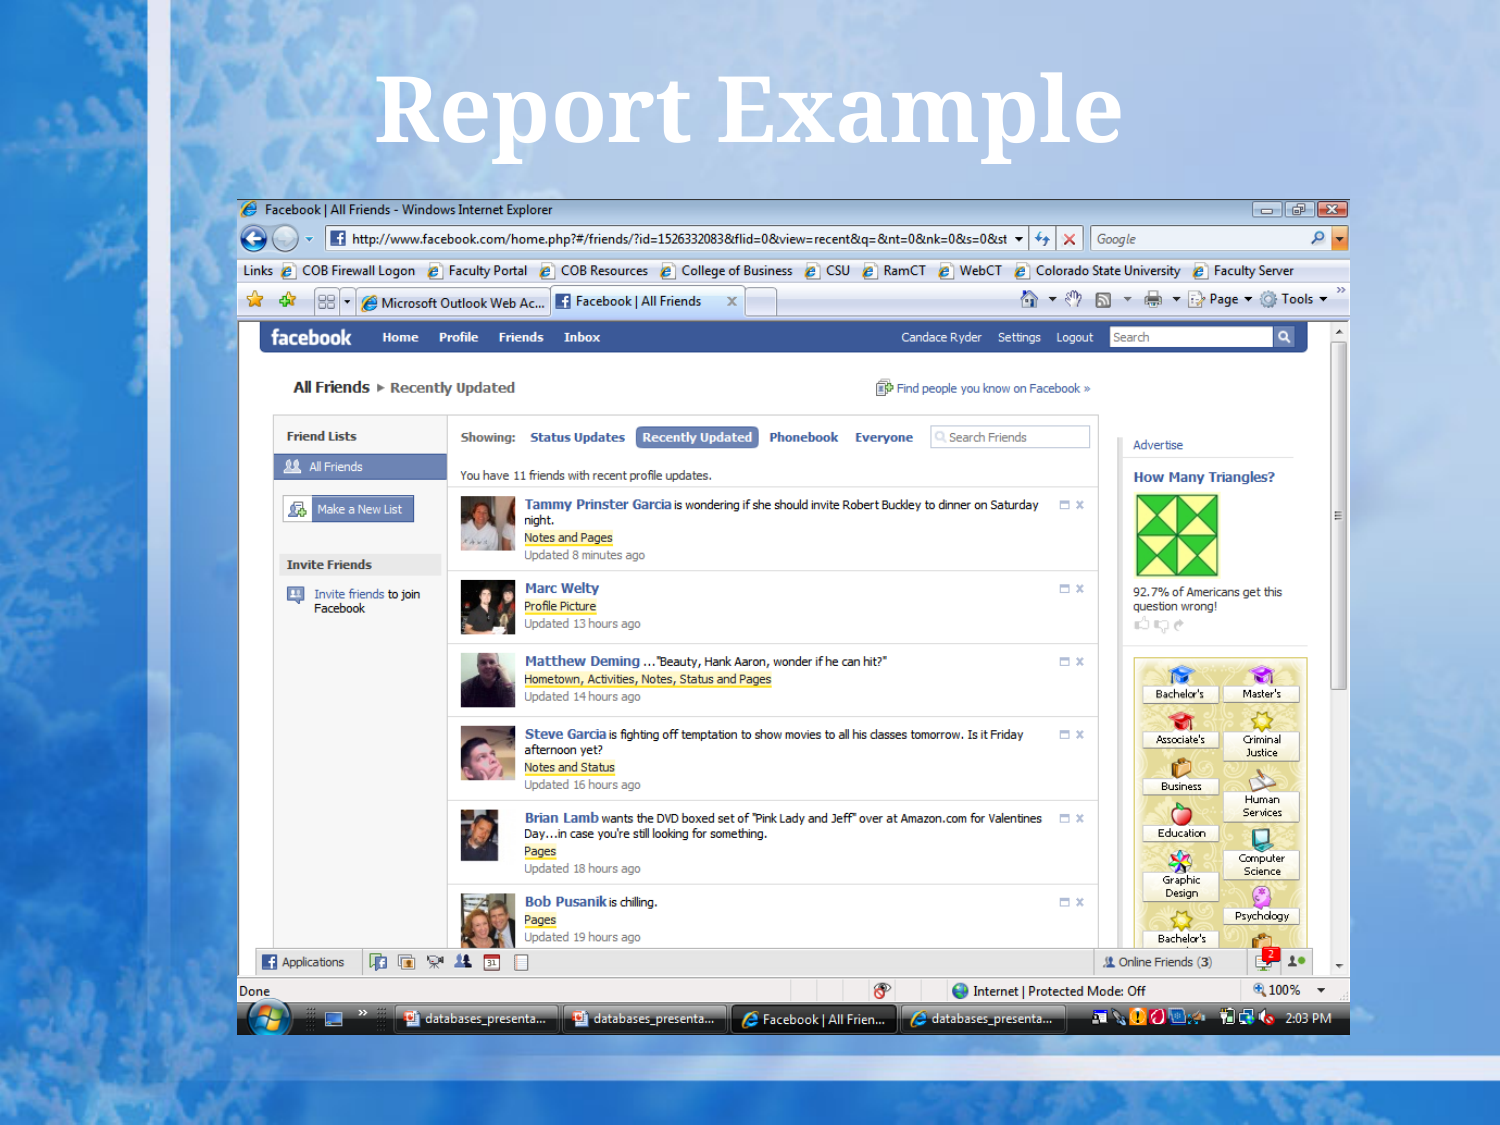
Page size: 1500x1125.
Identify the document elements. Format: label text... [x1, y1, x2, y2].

title Report Example [74, 12, 1426, 201]
picture [0, 0, 1500, 1125]
